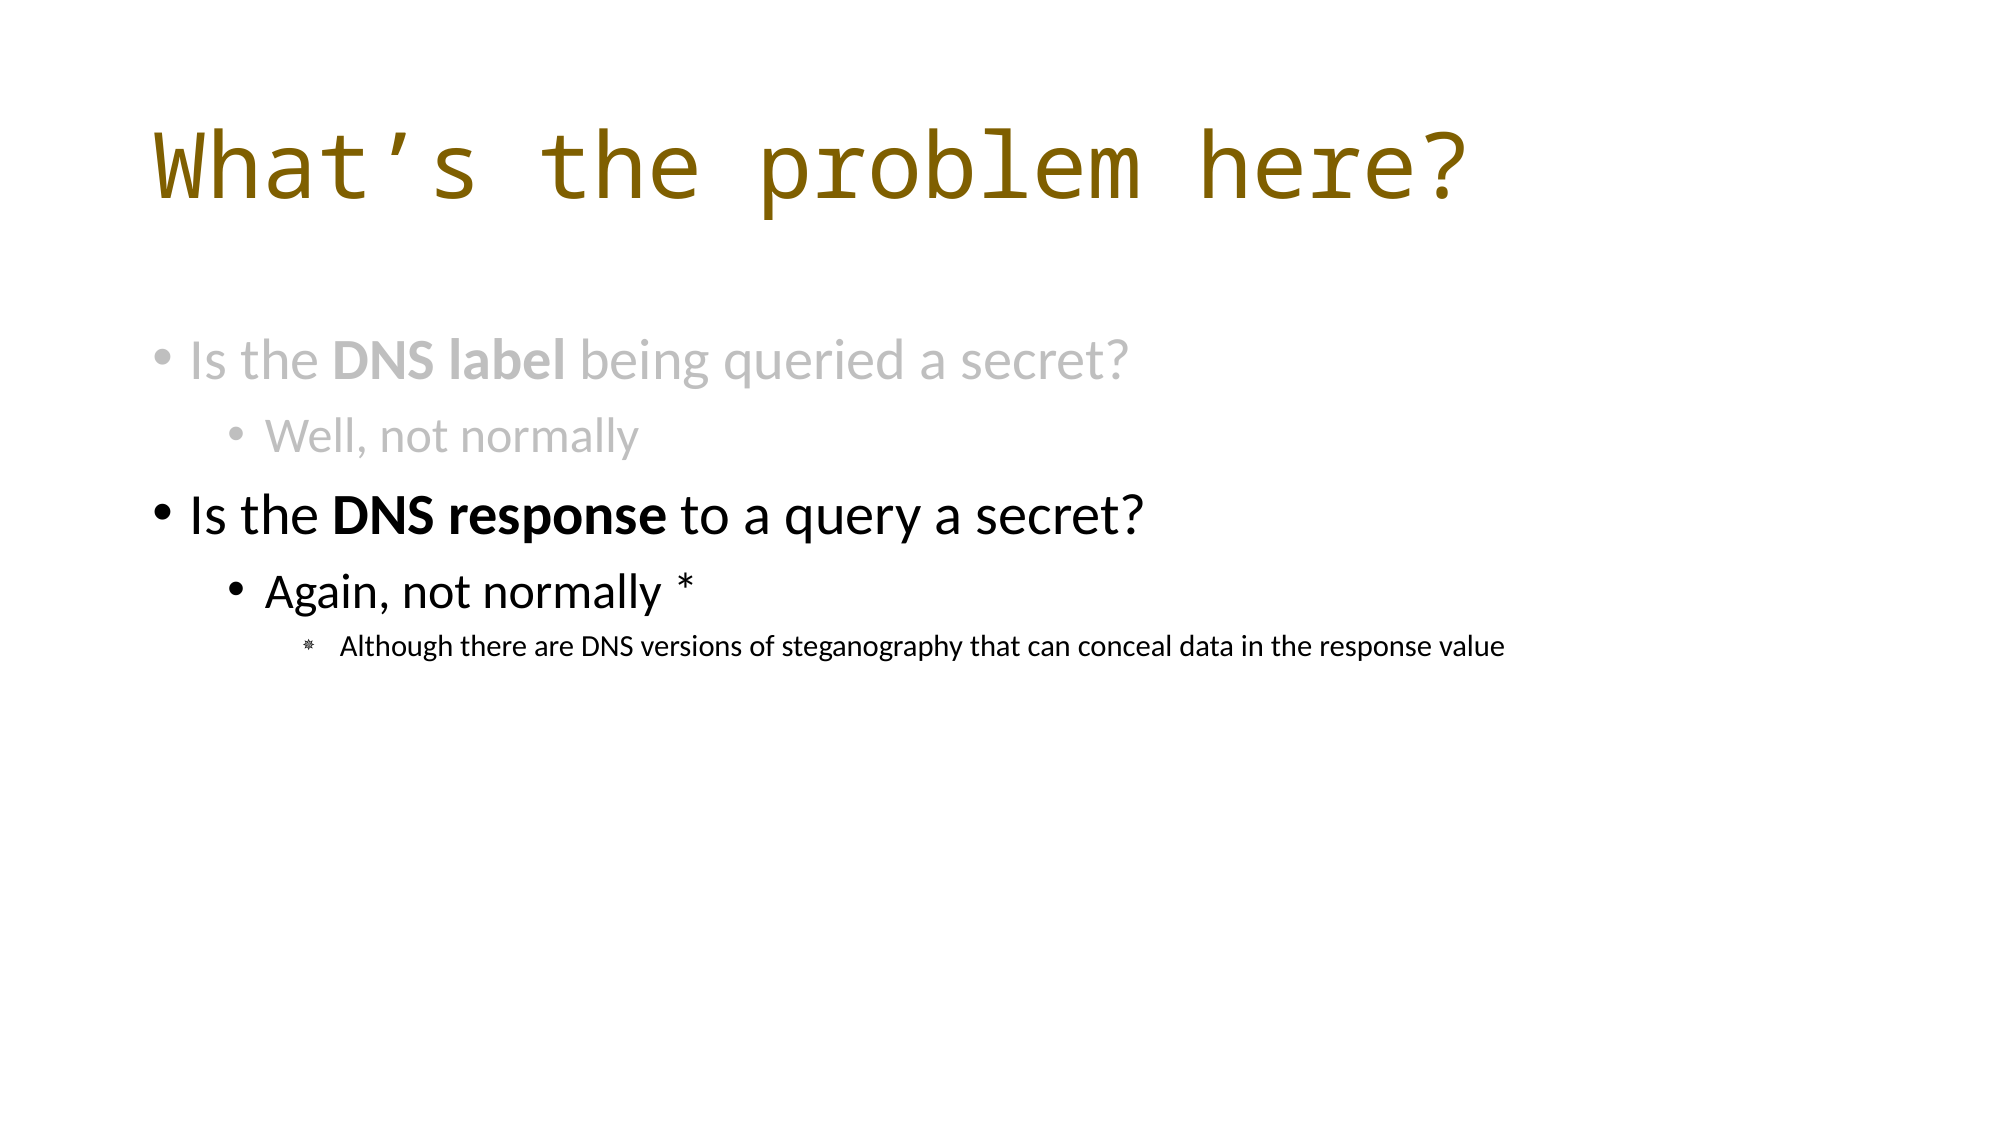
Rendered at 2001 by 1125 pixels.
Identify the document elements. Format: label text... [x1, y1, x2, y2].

title What’s the problem here? [137, 59, 1863, 278]
list Is the DNS label being queried a secret? Well, not normally Is the DNS response to a query a secret? Again, not normally * Although there are DNS versions of steganography that can conceal data in the response value [137, 299, 1863, 1014]
